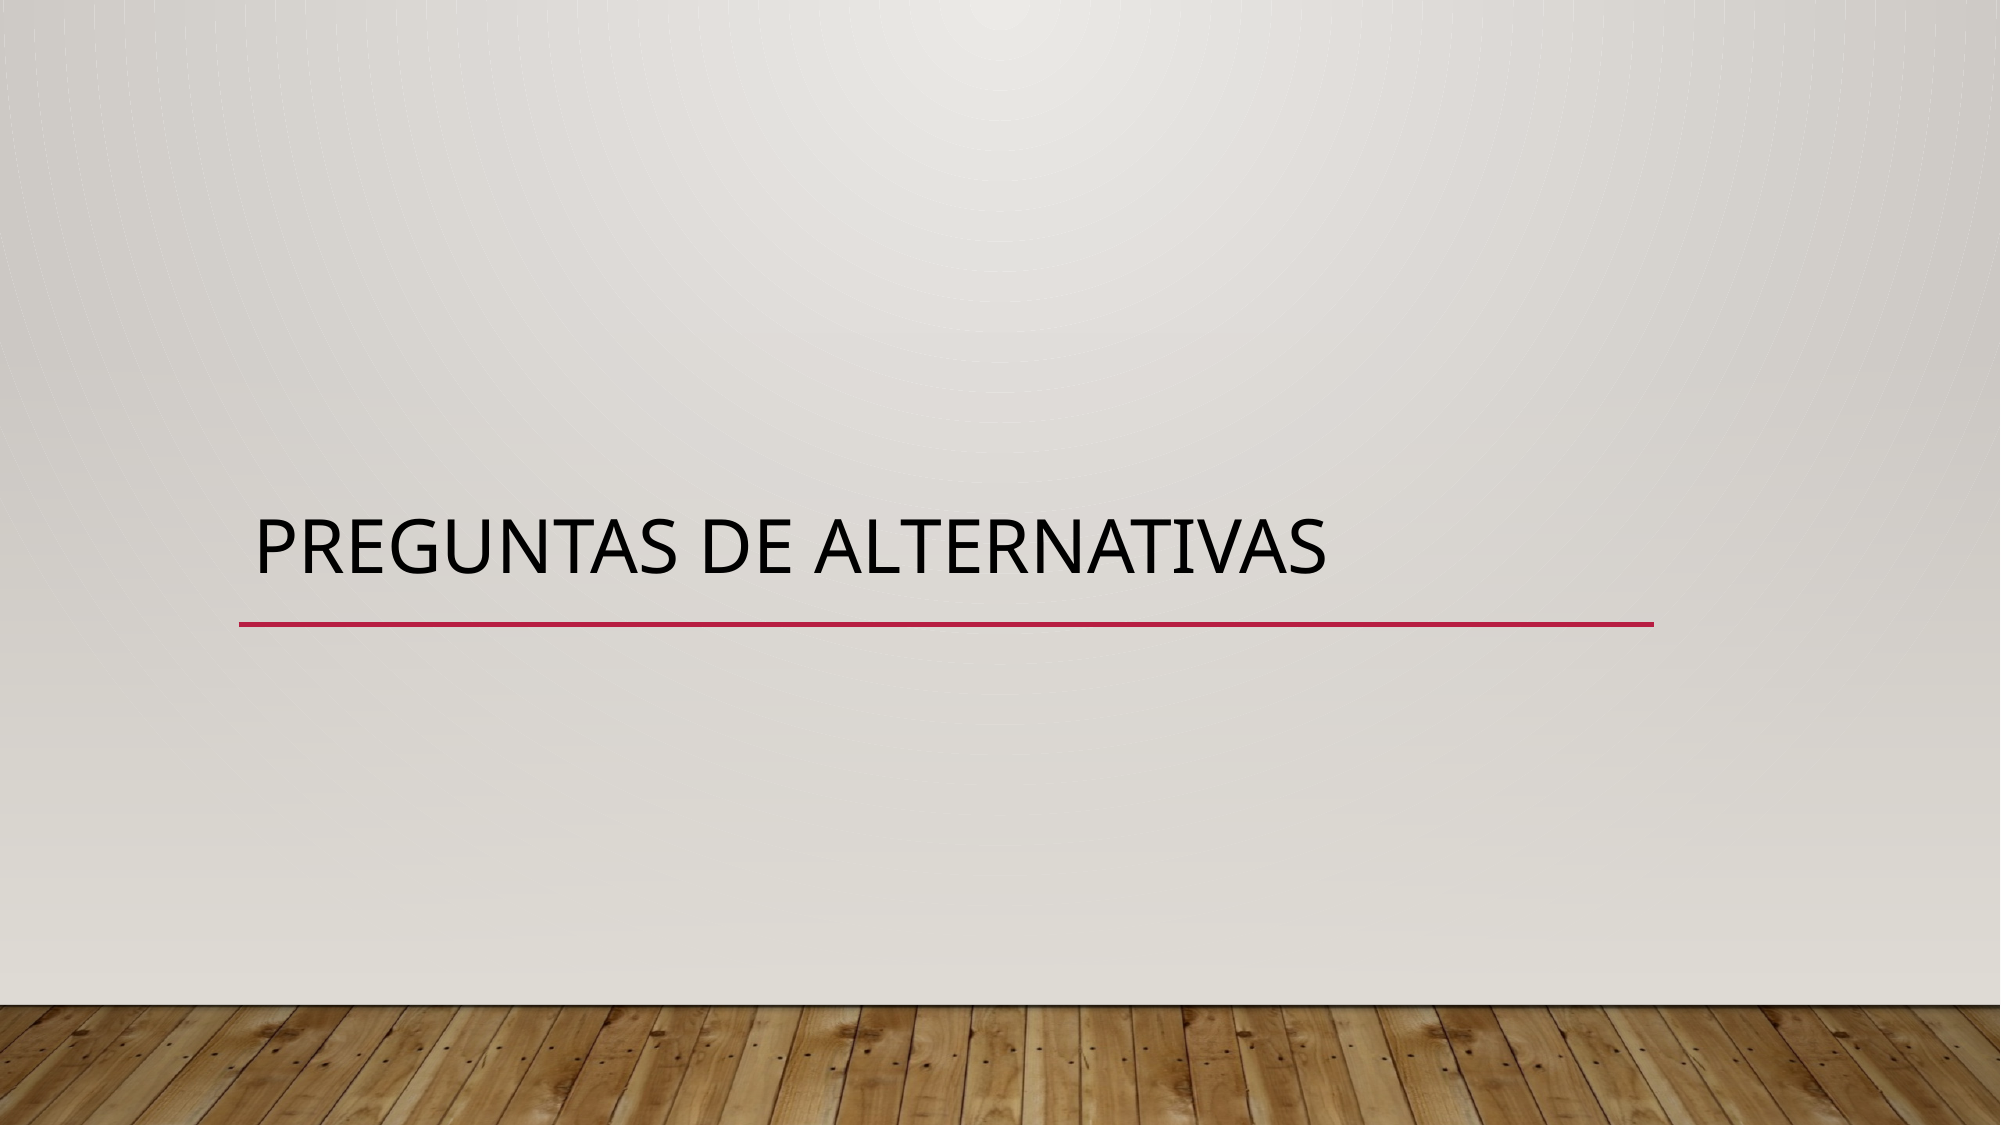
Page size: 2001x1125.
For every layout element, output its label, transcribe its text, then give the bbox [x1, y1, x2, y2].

title Preguntas de alternativas [238, 288, 1657, 598]
picture [0, 1005, 2000, 1125]
